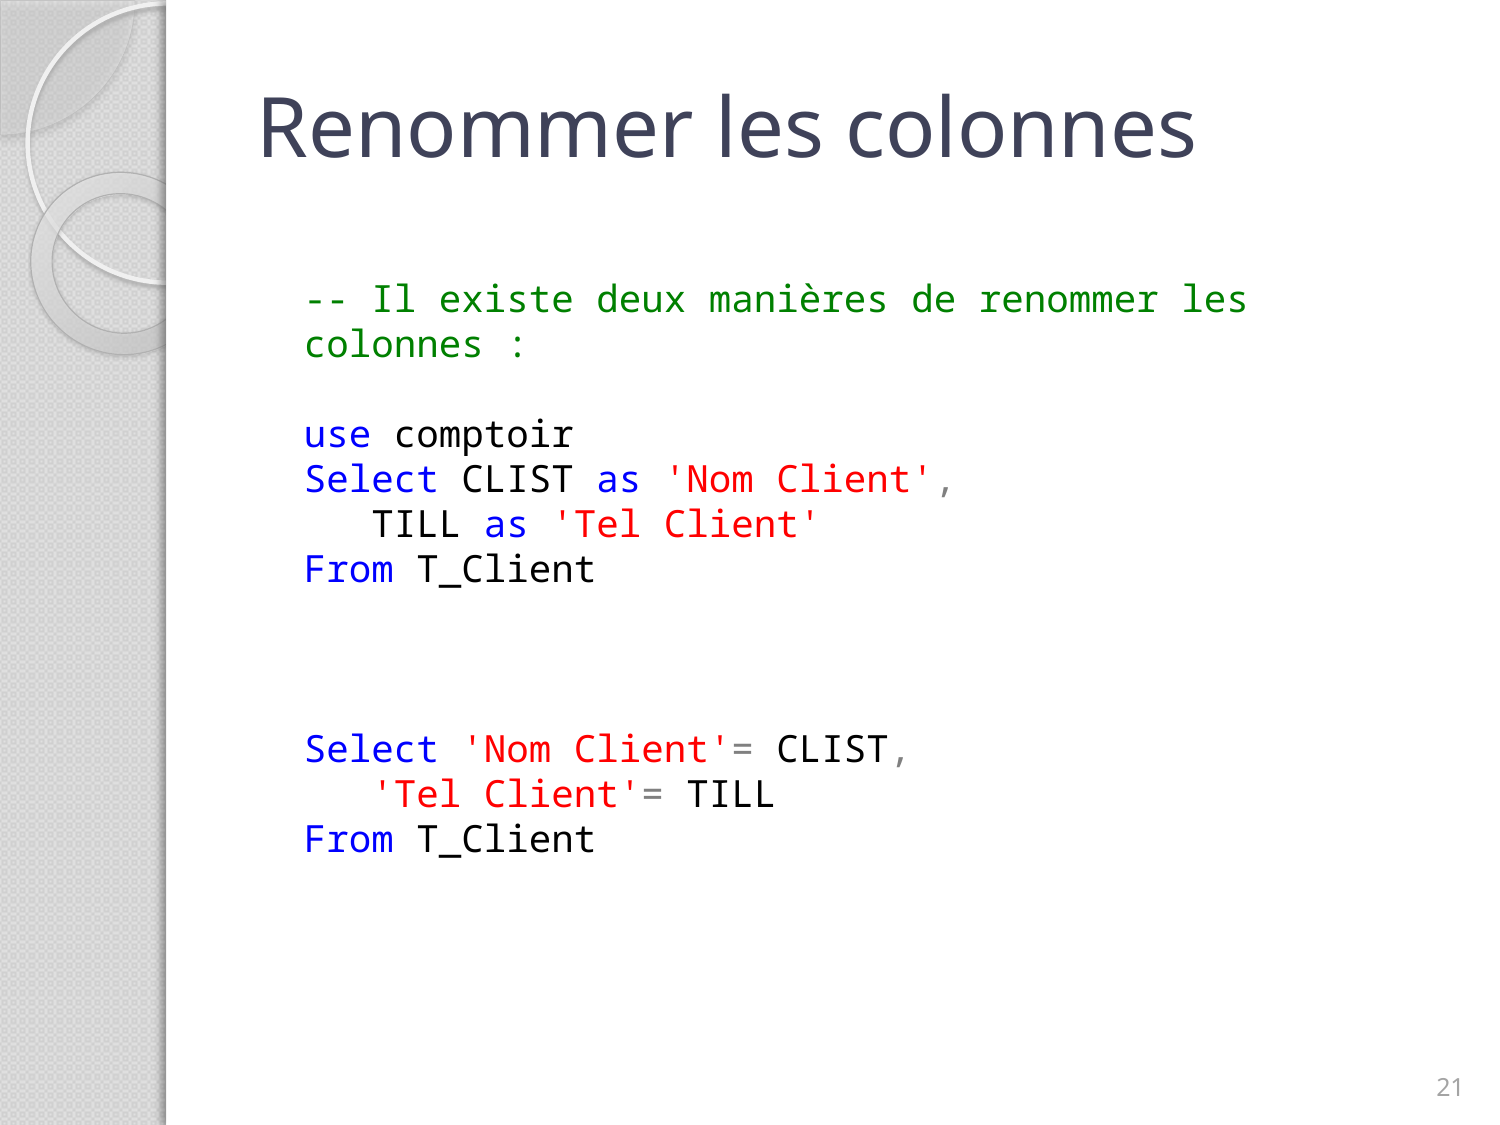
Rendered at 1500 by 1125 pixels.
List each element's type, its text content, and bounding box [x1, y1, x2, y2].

text_box -- Il existe deux manières de renommer les colonnes : use comptoir Select CLIST as 'Nom Client', TILL as 'Tel Client' From T_Client Select 'Nom Client'= CLIST, 'Tel Client'= TILL From T_Client [289, 267, 1400, 867]
title Renommer les colonnes [242, 42, 1473, 206]
slide_number 21 [1413, 1034, 1488, 1113]
